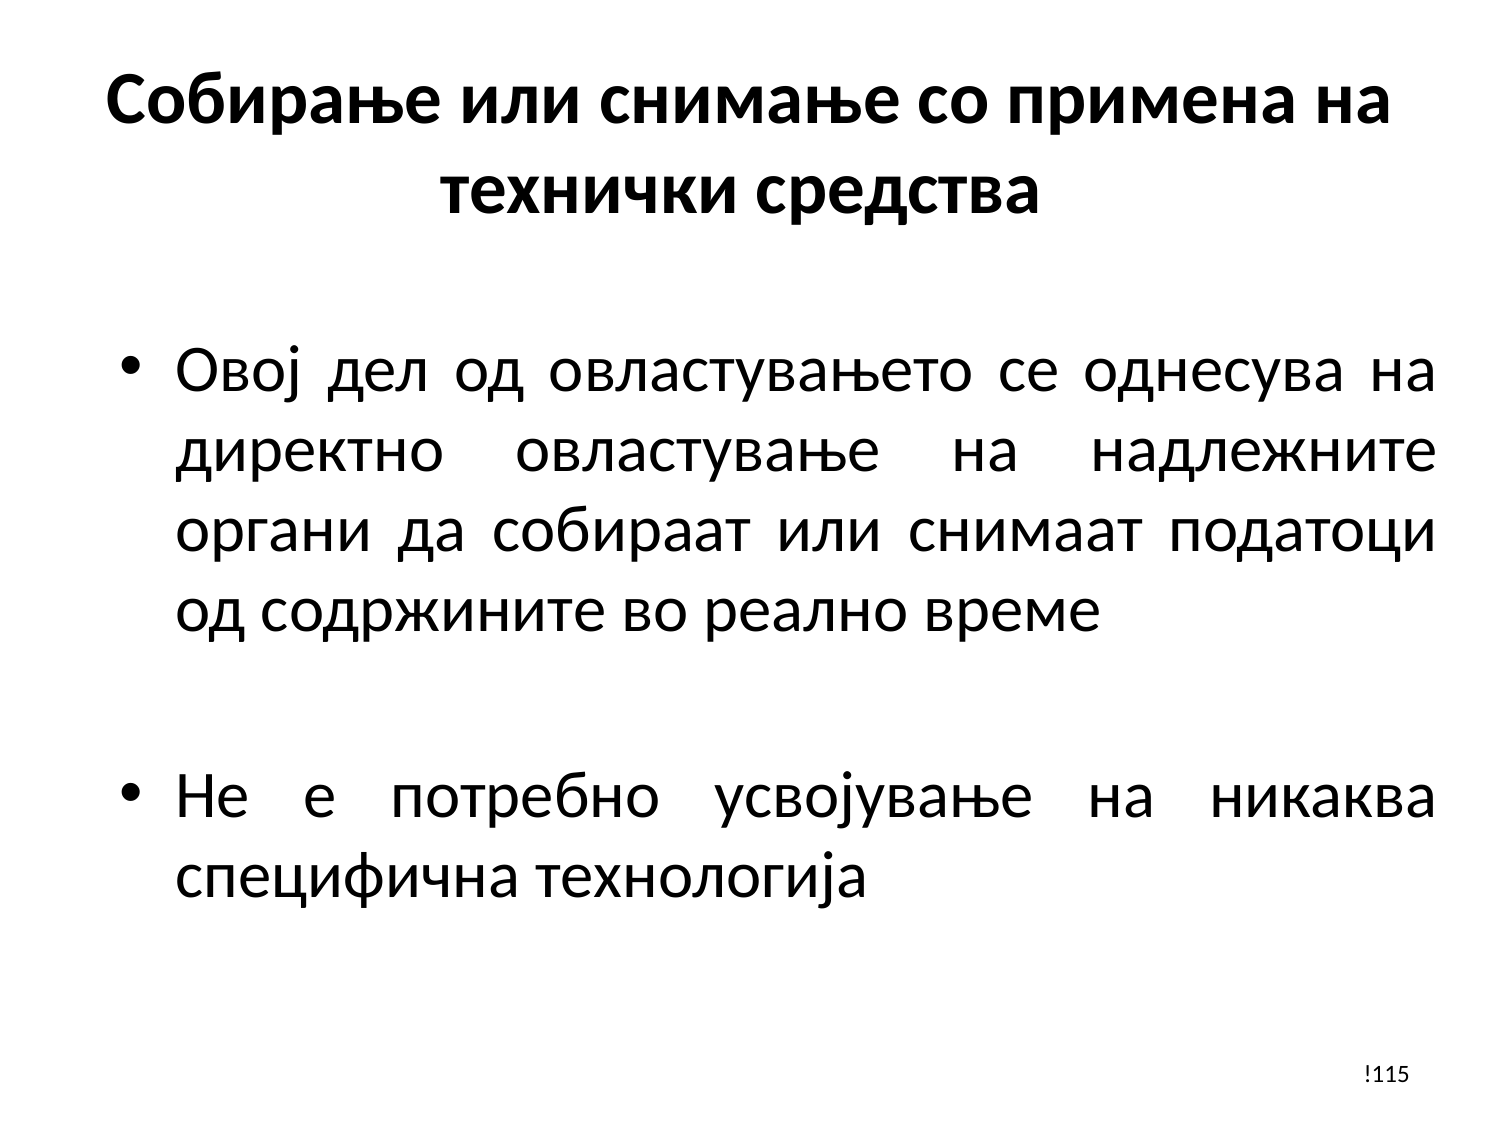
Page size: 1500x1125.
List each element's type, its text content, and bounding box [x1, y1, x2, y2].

list Овој дел од овластувањето се однесува на директно овластување на надлежните органи да собираат или снимаат податоци од содржините во реално време Не е потребно усвојување на никаква специфична технологија [103, 317, 1455, 988]
slide_number !115 [1074, 1042, 1425, 1103]
title Собирање или снимање со примена на технички средства [74, 44, 1426, 233]
